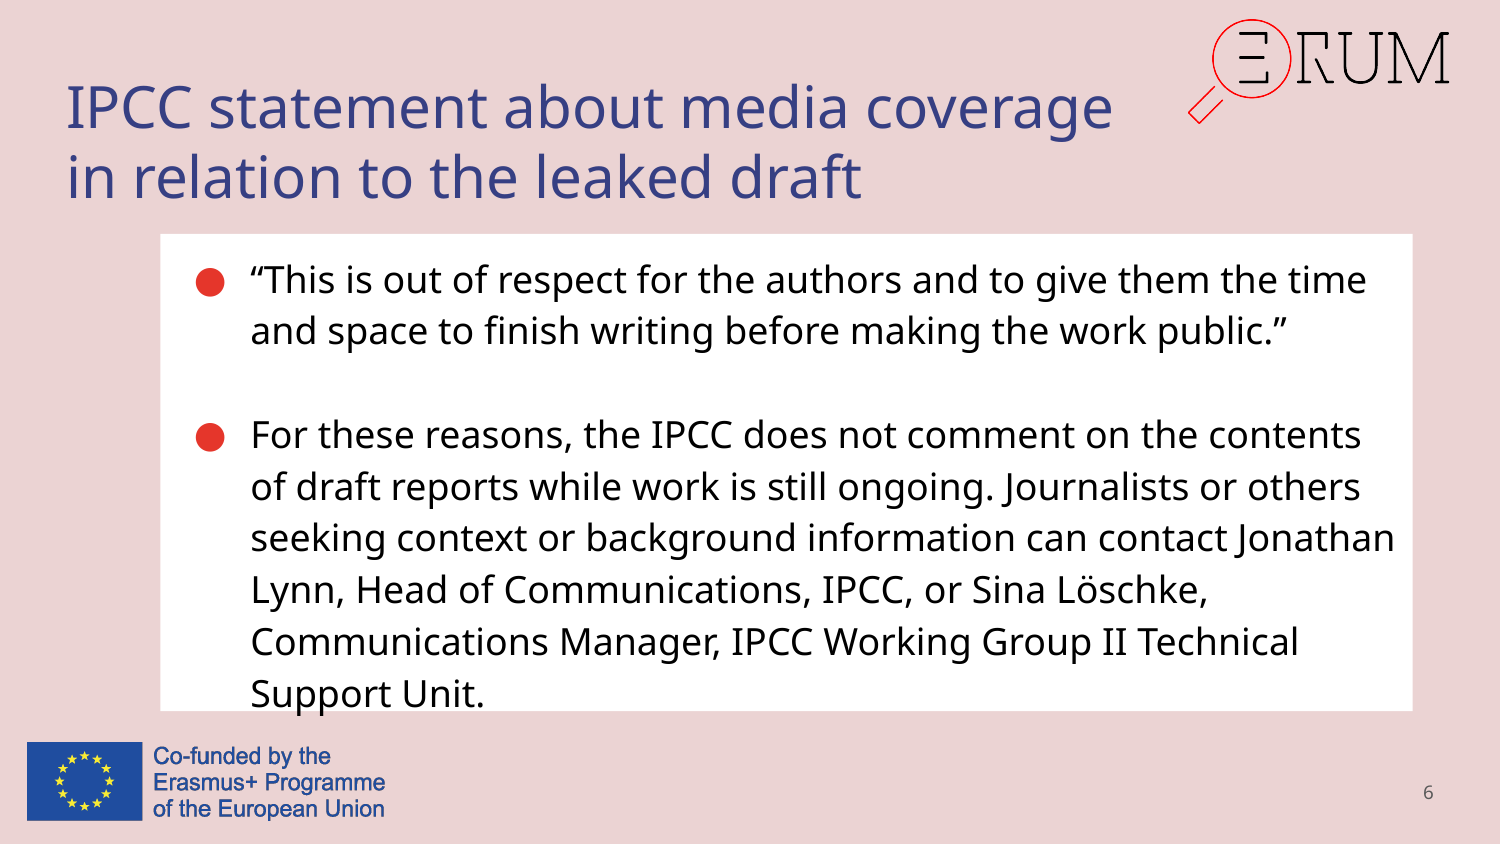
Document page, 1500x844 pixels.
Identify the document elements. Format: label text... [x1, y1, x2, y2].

slide_number 6 [1358, 761, 1449, 826]
list “This is out of respect for the authors and to give them the time and space to finish writing before making the work public.” For these reasons, the IPCC does not comment on the contents of draft reports while work is still ongoing. Journalists or others seeking context or background information can contact Jonathan Lynn, Head of Communications, IPCC, or Sina Löschke, Communications Manager, IPCC Working Group II Technical Support Unit. [160, 233, 1413, 712]
title IPCC statement about media coverage in relation to the leaked draft [51, 55, 1168, 150]
picture [27, 742, 385, 821]
picture [1136, 0, 1500, 137]
